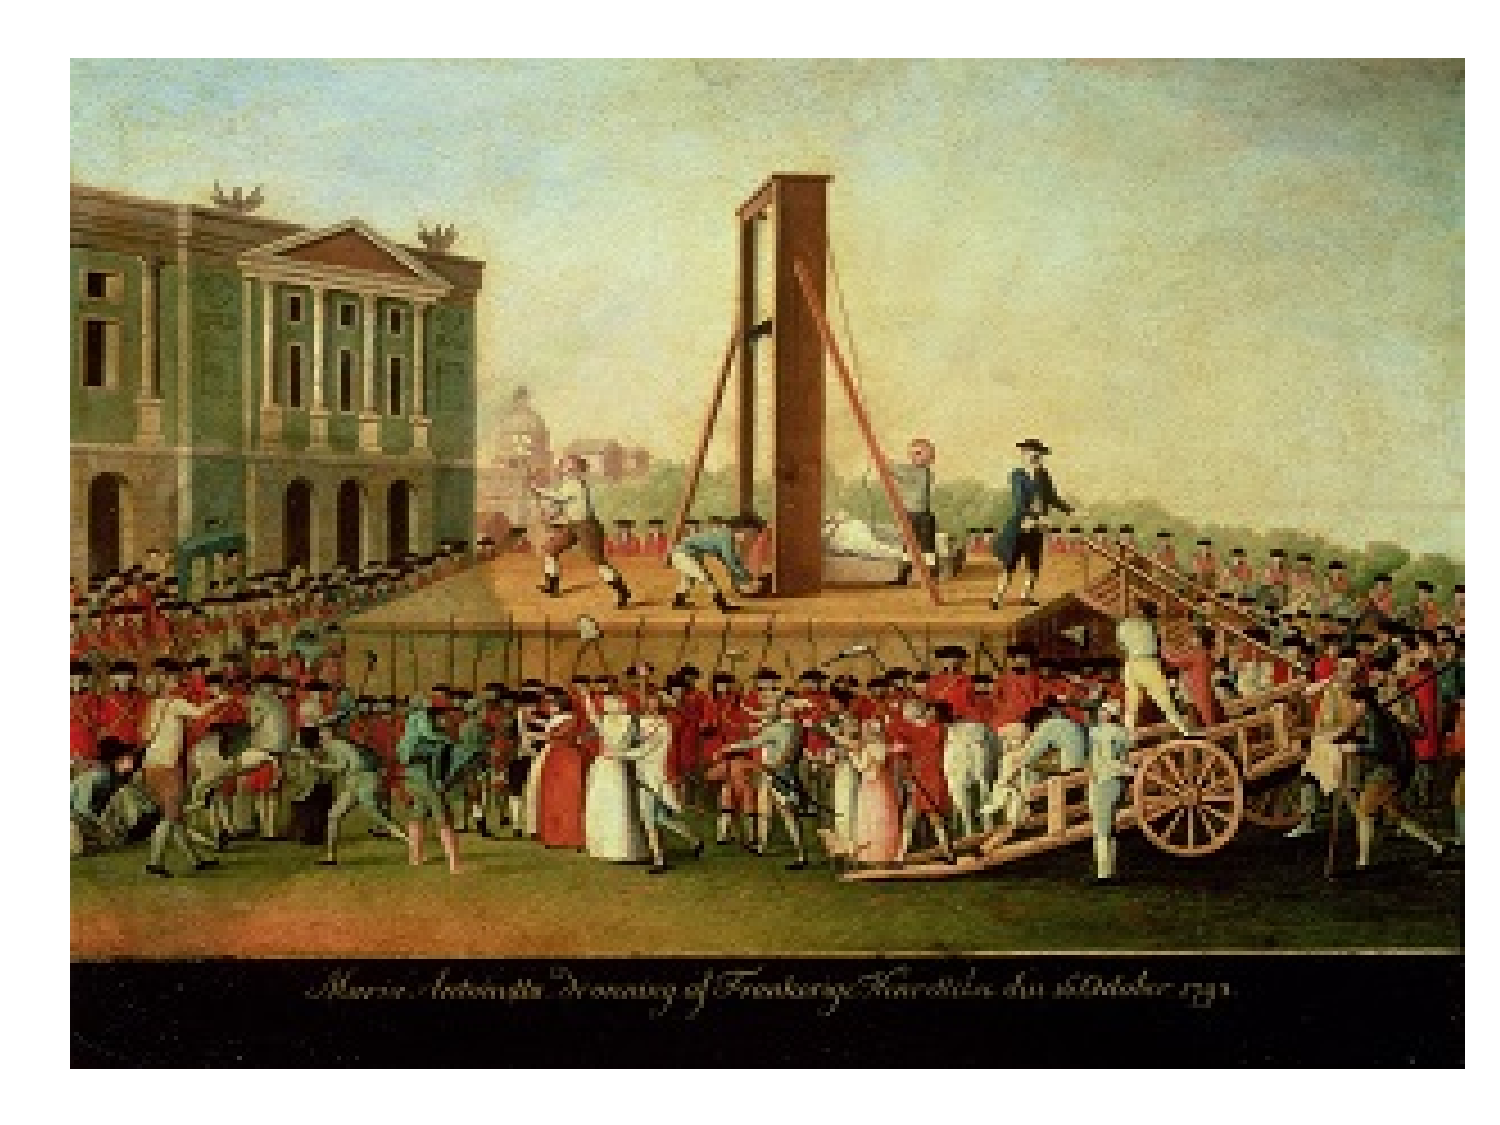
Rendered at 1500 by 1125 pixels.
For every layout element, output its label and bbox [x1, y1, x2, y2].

picture [70, 58, 1466, 1069]
